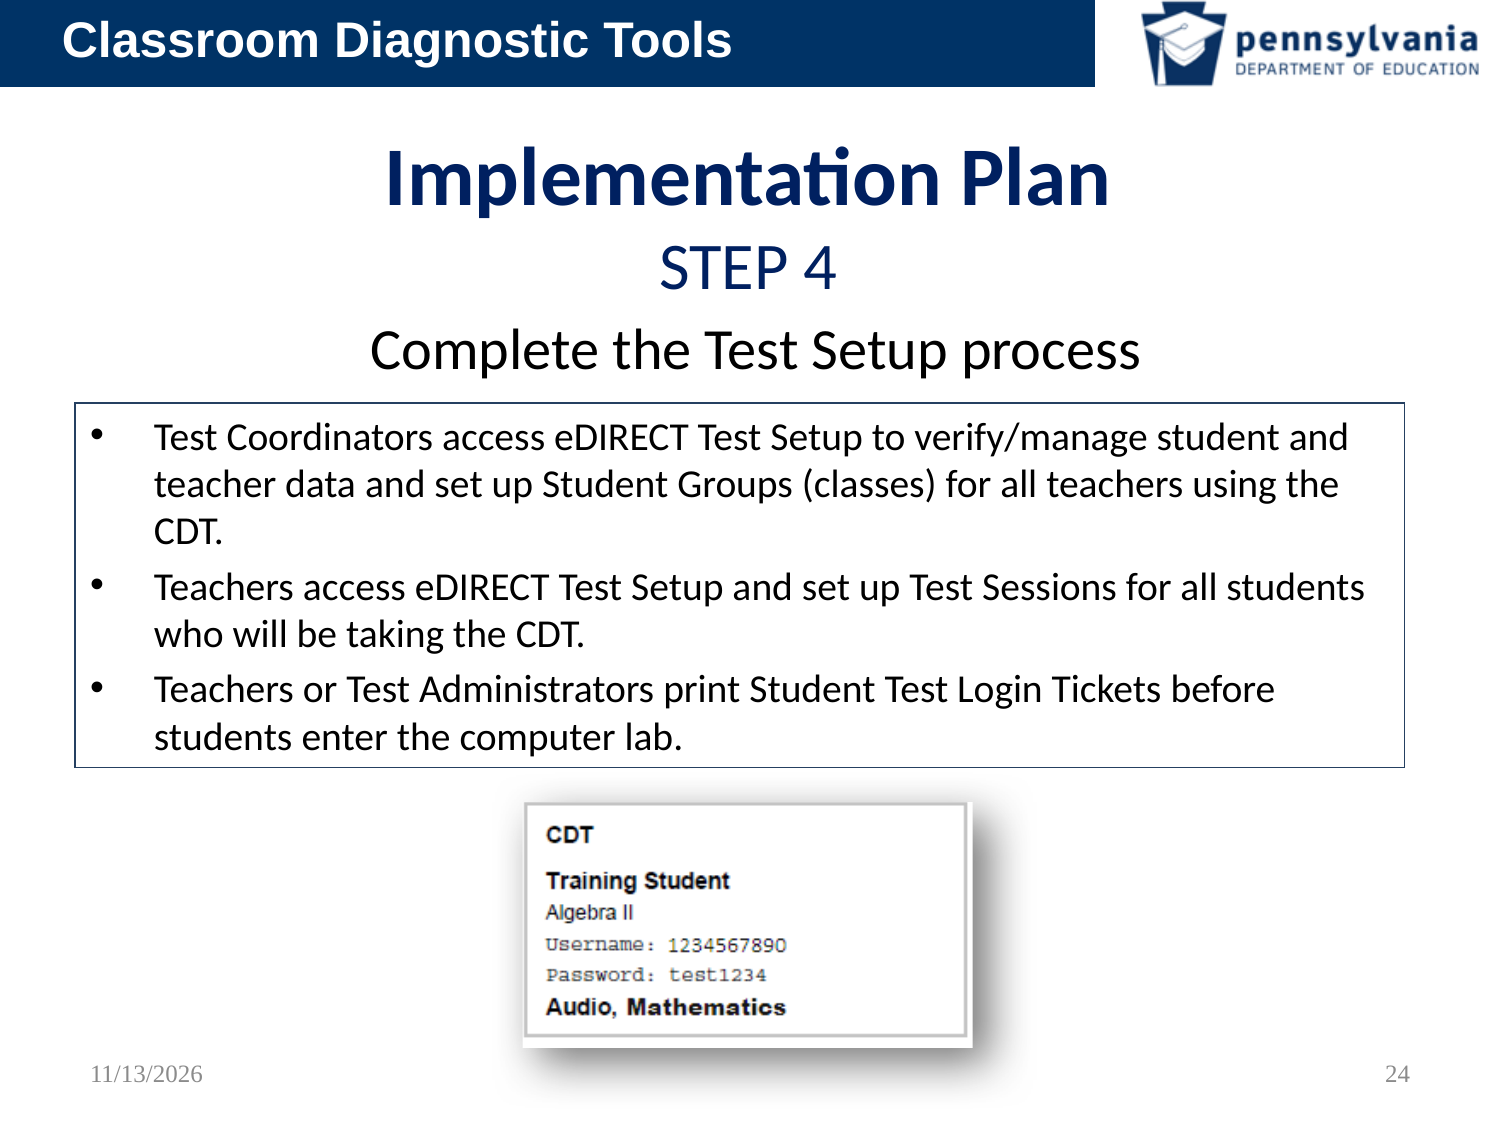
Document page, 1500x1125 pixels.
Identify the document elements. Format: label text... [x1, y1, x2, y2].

slide_number 24 [1074, 1042, 1425, 1103]
picture [522, 802, 973, 1048]
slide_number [75, 1042, 425, 1103]
picture [1134, 0, 1485, 90]
list Test Coordinators access eDIRECT Test Setup to verify/manage student and teacher data and set up Student Groups (classes) for all teachers using the CDT. Teachers access eDIRECT Test Setup and set up Test Sessions for all students who will be taking the CDT. Teachers or Test Administrators print Student Test Login Tickets before students enter the computer lab. [74, 402, 1405, 768]
title Implementation Plan STEP 4 Complete the Test Setup process [73, 146, 1424, 359]
